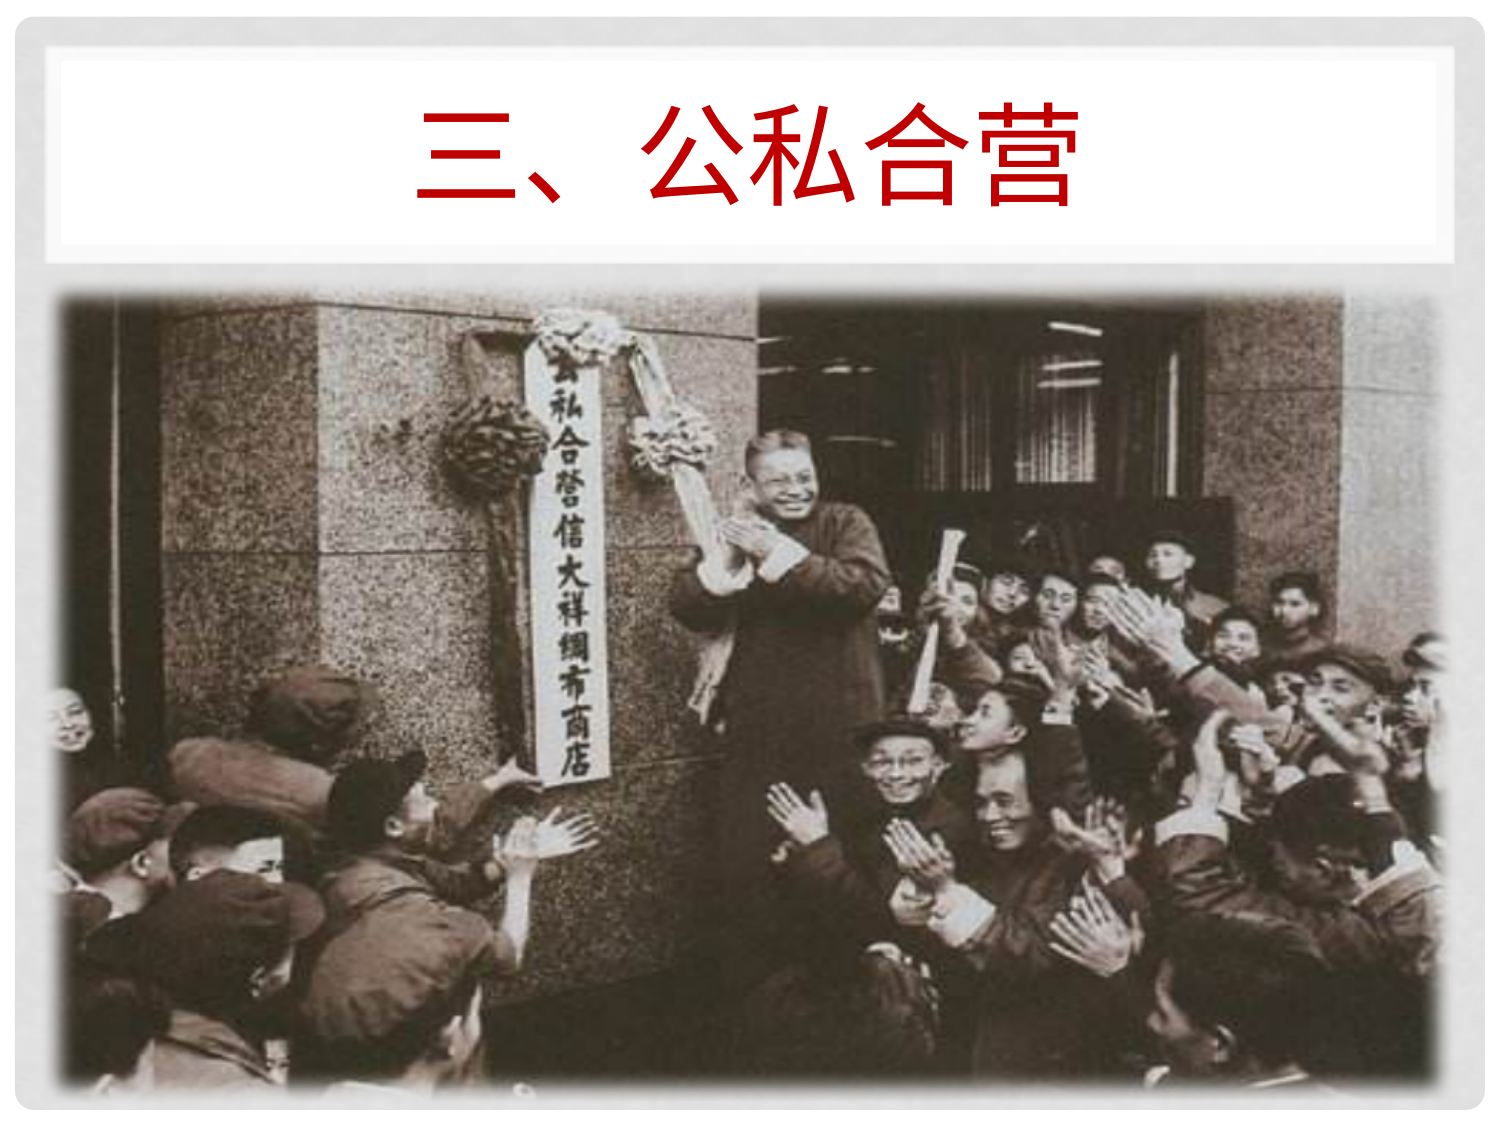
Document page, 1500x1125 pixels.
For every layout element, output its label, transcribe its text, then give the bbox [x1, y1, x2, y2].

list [40, 278, 1456, 1107]
title 三、公私合营 [69, 66, 1425, 238]
